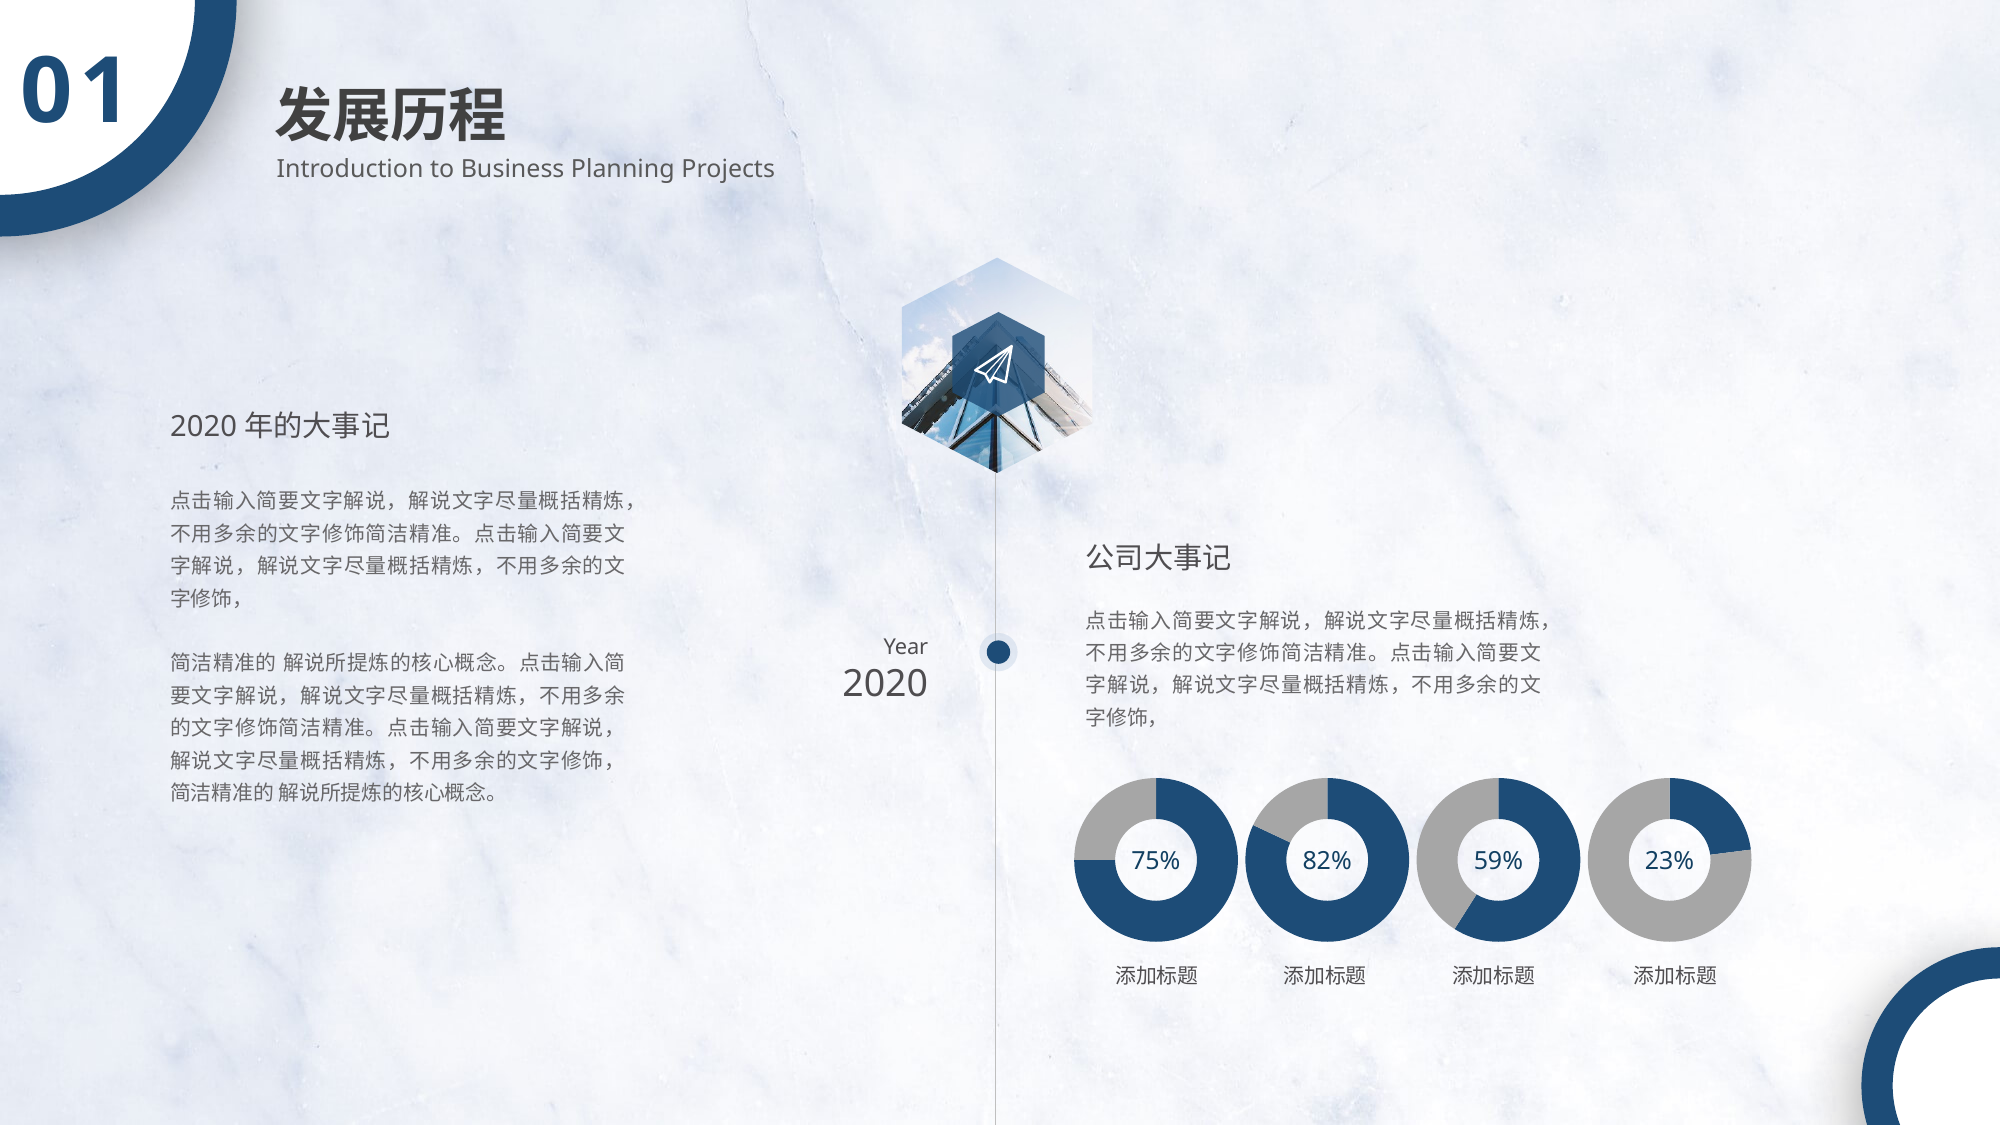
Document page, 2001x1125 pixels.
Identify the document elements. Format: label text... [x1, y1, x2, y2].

text_box 2020年的大事记 [155, 389, 409, 450]
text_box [901, 257, 1093, 474]
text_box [979, 632, 1018, 672]
text_box [1876, 961, 2000, 1125]
text_box 点击输入简要文字解说，解说文字尽量概括精炼，不用多余的文字修饰简洁精准。点击输入简要文字解说，解说文字尽量概括精炼，不用多余的文字修饰， 简洁精准的 解说所提炼的核心概念。点击输入简要文字解说，解说文字尽量概括精炼，不用多余的文字修饰简洁精准。点击输入简要文字解说，解说文字尽量概括精炼，不用多余的文字修饰，简洁精准的 解说所提炼的核心概念。 [155, 473, 641, 910]
text_box 01 [0, 22, 153, 148]
text_box 点击输入简要文字解说，解说文字尽量概括精炼，不用多余的文字修饰简洁精准。点击输入简要文字解说，解说文字尽量概括精炼，不用多余的文字修饰， [1070, 592, 1556, 737]
text_box 公司大事记 [1070, 521, 1288, 582]
text_box [0, 0, 217, 217]
text_box Introduction to Business Planning Projects [261, 144, 1243, 190]
text_box Year 2020 [725, 625, 943, 712]
text_box 发展历程 [259, 71, 523, 156]
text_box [1070, 771, 1755, 996]
picture [0, 0, 2000, 1125]
